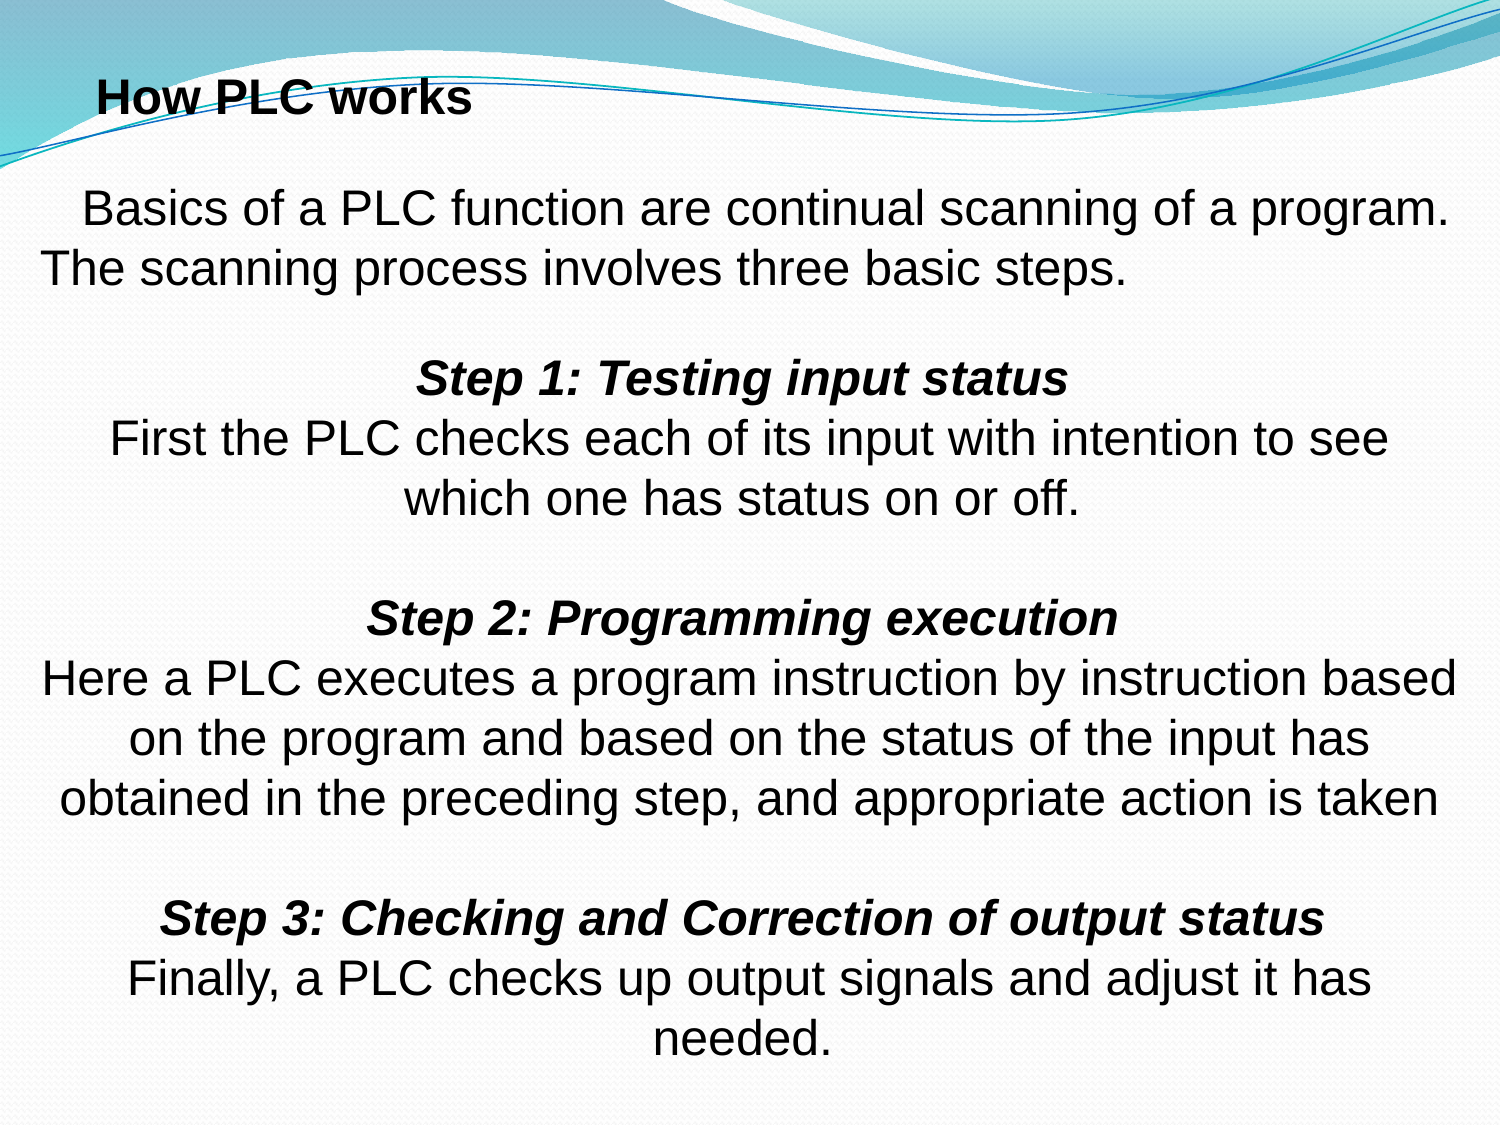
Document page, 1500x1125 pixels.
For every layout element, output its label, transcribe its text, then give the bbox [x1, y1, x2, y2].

text_box How PLC works Basics of a PLC function are continual scanning of a program. The scanning process involves three basic steps. Step 1: Testing input status First the PLC checks each of its input with intention to see which one has status on or off. Step 2: Programming execution Here a PLC executes a program instruction by instruction based on the program and based on the status of the input has obtained in the preceding step, and appropriate action is taken Step 3: Checking and Correction of output status Finally, a PLC checks up output signals and adjust it has needed. [24, 57, 1475, 1073]
